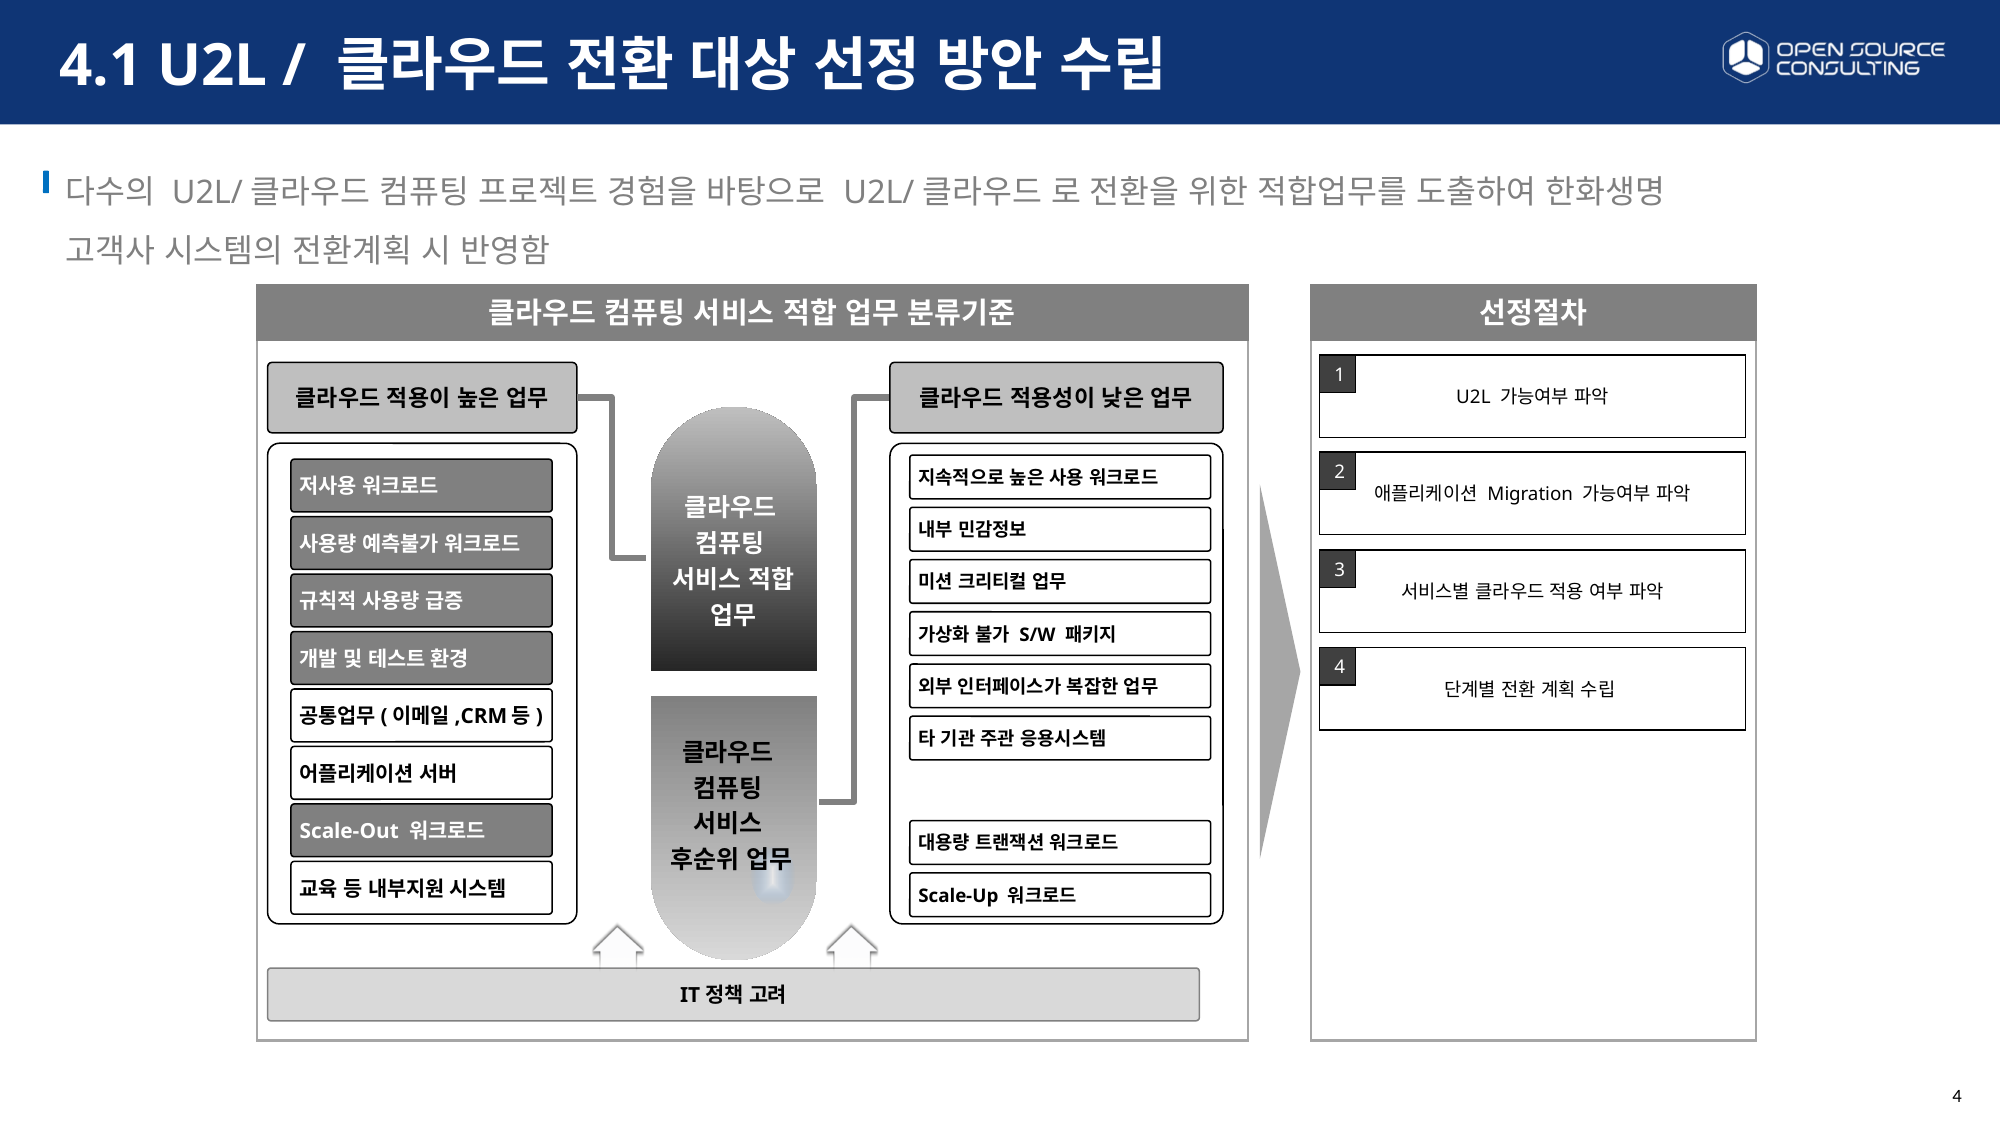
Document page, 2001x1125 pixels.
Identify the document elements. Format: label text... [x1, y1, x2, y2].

text_box 지속적으로 높은 사용 워크로드 [909, 455, 1211, 499]
text_box 내부 민감정보 [909, 507, 1211, 552]
text_box 대용량 트랜잭션 워크로드 [909, 820, 1211, 865]
text_box [267, 443, 577, 924]
text_box [256, 340, 1248, 1041]
text_box 애플리케이션 Migration 가능여부 파악 [1319, 451, 1746, 535]
text_box Scale-Up 워크로드 [909, 872, 1211, 917]
text_box 가상화 불가 S/W 패키지 [909, 611, 1211, 656]
text_box 클라우드 적용이 높은 업무 [267, 362, 577, 433]
text_box U2L 가능여부 파악 [1319, 354, 1746, 438]
text_box 개발 및 테스트 환경 [290, 631, 553, 685]
text_box 타 기관 주관 응용시스템 [909, 716, 1211, 760]
text_box 저사용 워크로드 [290, 459, 553, 512]
list 다수의 U2L/클라우드 컴퓨팅 프로젝트 경험을 바탕으로 U2L/클라우드 로 전환을 위한 적합업무를 도출하여 한화생명 고객사 시스템의 전환계획 시 반영함 [50, 144, 1742, 278]
text_box 단계별 전환 계획 수립 [1319, 647, 1746, 731]
text_box 3 [1319, 549, 1356, 588]
text_box 미션 크리티컬 업무 [909, 559, 1211, 604]
text_box 1 [1319, 354, 1356, 393]
text_box 교육 등 내부지원 시스템 [290, 861, 553, 915]
text_box [1310, 340, 1756, 1041]
text_box 선정절차 [1310, 284, 1756, 340]
text_box 클라우드 적용성이 낮은 업무 [889, 362, 1224, 433]
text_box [576, 397, 647, 559]
text_box IT정책 고려 [267, 968, 1200, 1021]
text_box 어플리케이션 서버 [290, 746, 553, 800]
picture [592, 920, 645, 974]
text_box 서비스별 클라우드 적용 여부 파악 [1319, 549, 1746, 633]
text_box 외부 인터페이스가 복잡한 업무 [909, 664, 1211, 708]
text_box [1258, 484, 1302, 859]
text_box 규칙적 사용량 급증 [290, 574, 553, 627]
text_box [644, 407, 822, 961]
text_box 2 [1319, 451, 1356, 490]
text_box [819, 397, 890, 804]
picture [826, 920, 879, 974]
title 4.1 U2L / 클라우드 전환 대상 선정 방안 수립 [44, 0, 1570, 125]
text_box 4 [1319, 647, 1356, 686]
text_box [889, 443, 1224, 924]
text_box 클라우드 컴퓨팅 서비스 적합 업무 분류기준 [256, 284, 1248, 340]
text_box Scale-Out 워크로드 [290, 803, 553, 857]
text_box 공통업무(이메일,CRM등) [290, 688, 553, 742]
text_box 사용량 예측불가 워크로드 [290, 516, 553, 570]
picture [1707, 18, 1957, 97]
